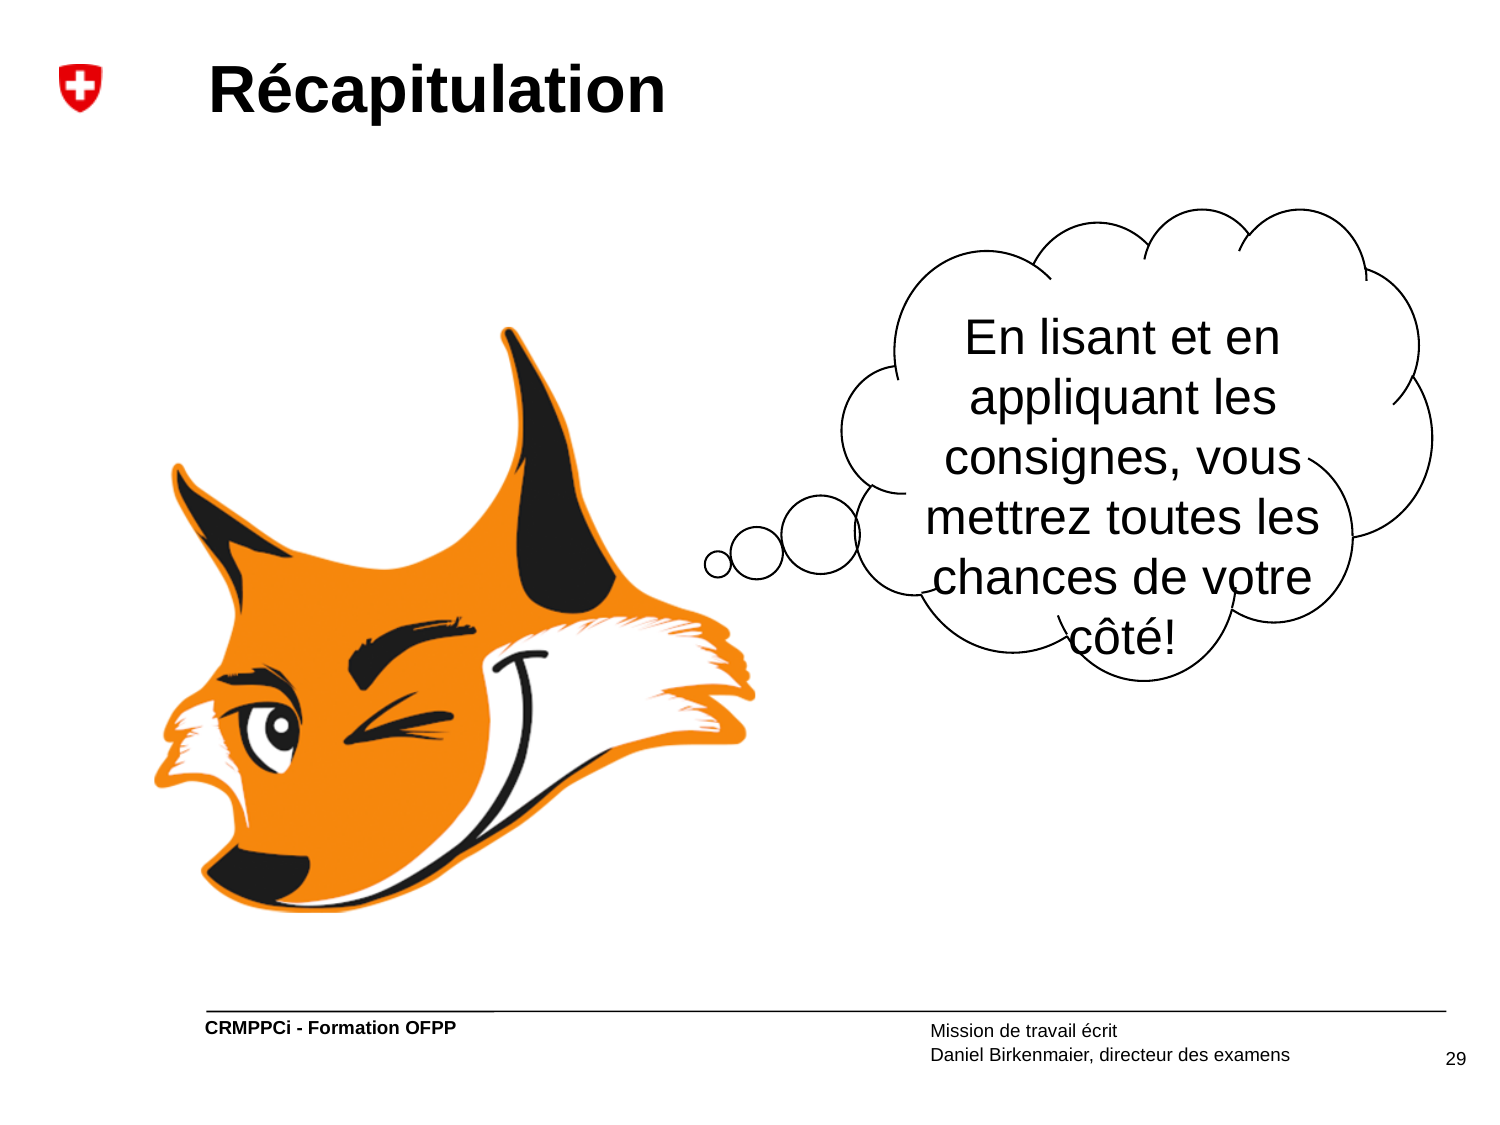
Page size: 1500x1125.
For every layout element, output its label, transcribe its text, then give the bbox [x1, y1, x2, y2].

picture [59, 64, 103, 114]
picture [137, 312, 769, 944]
title Récapitulation [207, 45, 1433, 209]
text_box [773, 365, 895, 592]
footer Daniel Birkenmaier, directeur des examens [915, 1048, 1447, 1071]
text_box [909, 209, 1433, 555]
slide_number Mission de travail écrit [915, 1011, 1447, 1048]
text_box En lisant et en appliquant les consignes, vous mettrez toutes les chances de votre côté! [895, 297, 1351, 732]
